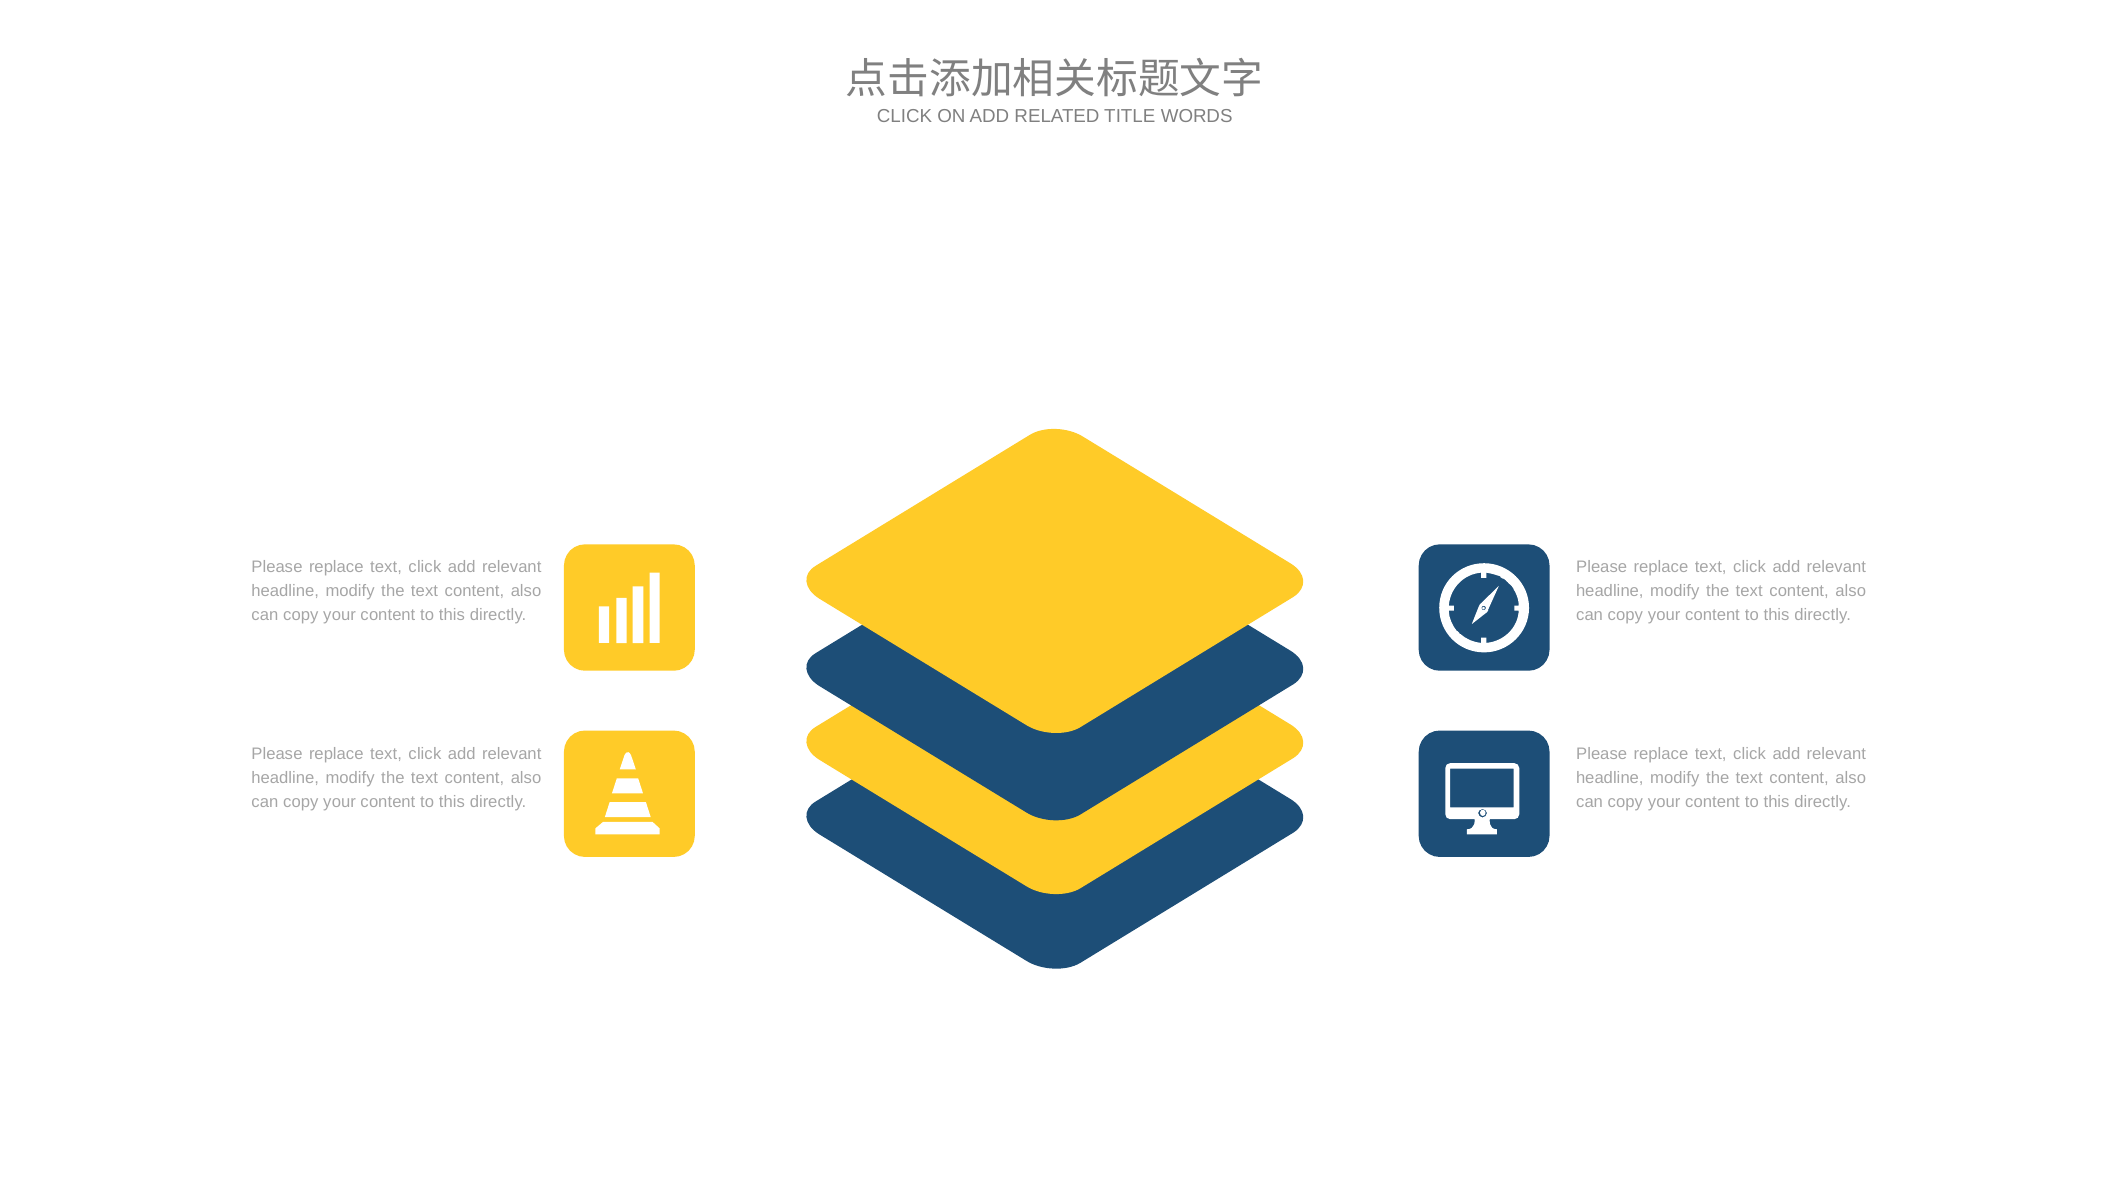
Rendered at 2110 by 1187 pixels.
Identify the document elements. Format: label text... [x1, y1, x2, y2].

text_box [1417, 543, 1551, 672]
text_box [1439, 563, 1530, 653]
text_box [562, 729, 696, 858]
text_box [619, 752, 636, 770]
text_box [806, 625, 1304, 821]
text_box [595, 821, 660, 835]
text_box 点击添加相关标题文字 [803, 44, 1307, 107]
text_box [598, 572, 660, 644]
text_box CLICK ON ADD RELATED TITLE WORDS [852, 95, 1257, 130]
text_box Please replace text, click add relevant headline, modify the text content, also can copy your content to this directly. [1576, 738, 1867, 811]
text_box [1445, 763, 1520, 835]
text_box [562, 543, 696, 672]
text_box [806, 705, 1304, 895]
text_box [806, 428, 1304, 733]
text_box [604, 802, 651, 818]
text_box [1417, 729, 1551, 858]
text_box [806, 780, 1304, 969]
text_box Please replace text, click add relevant headline, modify the text content, also can copy your content to this directly. [251, 552, 542, 625]
text_box Please replace text, click add relevant headline, modify the text content, also can copy your content to this directly. [251, 738, 542, 811]
text_box Please replace text, click add relevant headline, modify the text content, also can copy your content to this directly. [1576, 552, 1867, 625]
text_box [611, 778, 643, 794]
